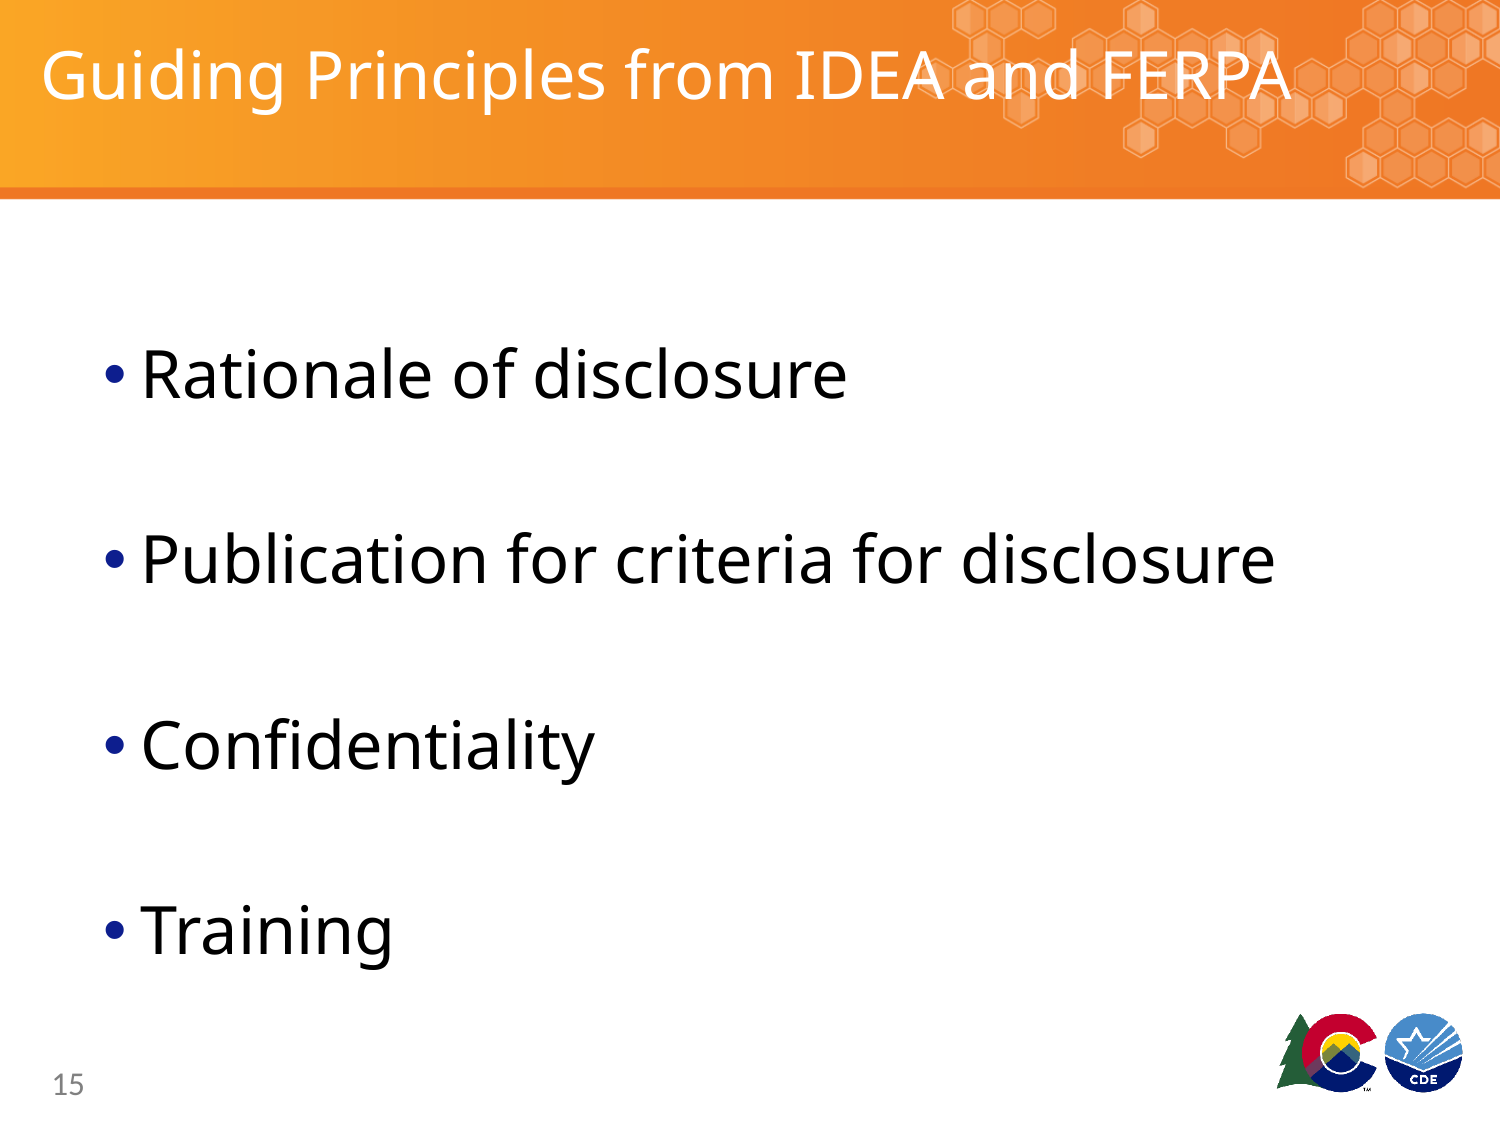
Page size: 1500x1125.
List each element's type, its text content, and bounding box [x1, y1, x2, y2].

picture [1275, 1012, 1463, 1093]
slide_number 15 [36, 1054, 375, 1115]
list Rationale of disclosure Publication for criteria for disclosure Confidentiality Training [103, 239, 1397, 1002]
picture [0, 0, 1500, 200]
title Guiding Principles from IDEA and FERPA [40, 41, 1352, 166]
